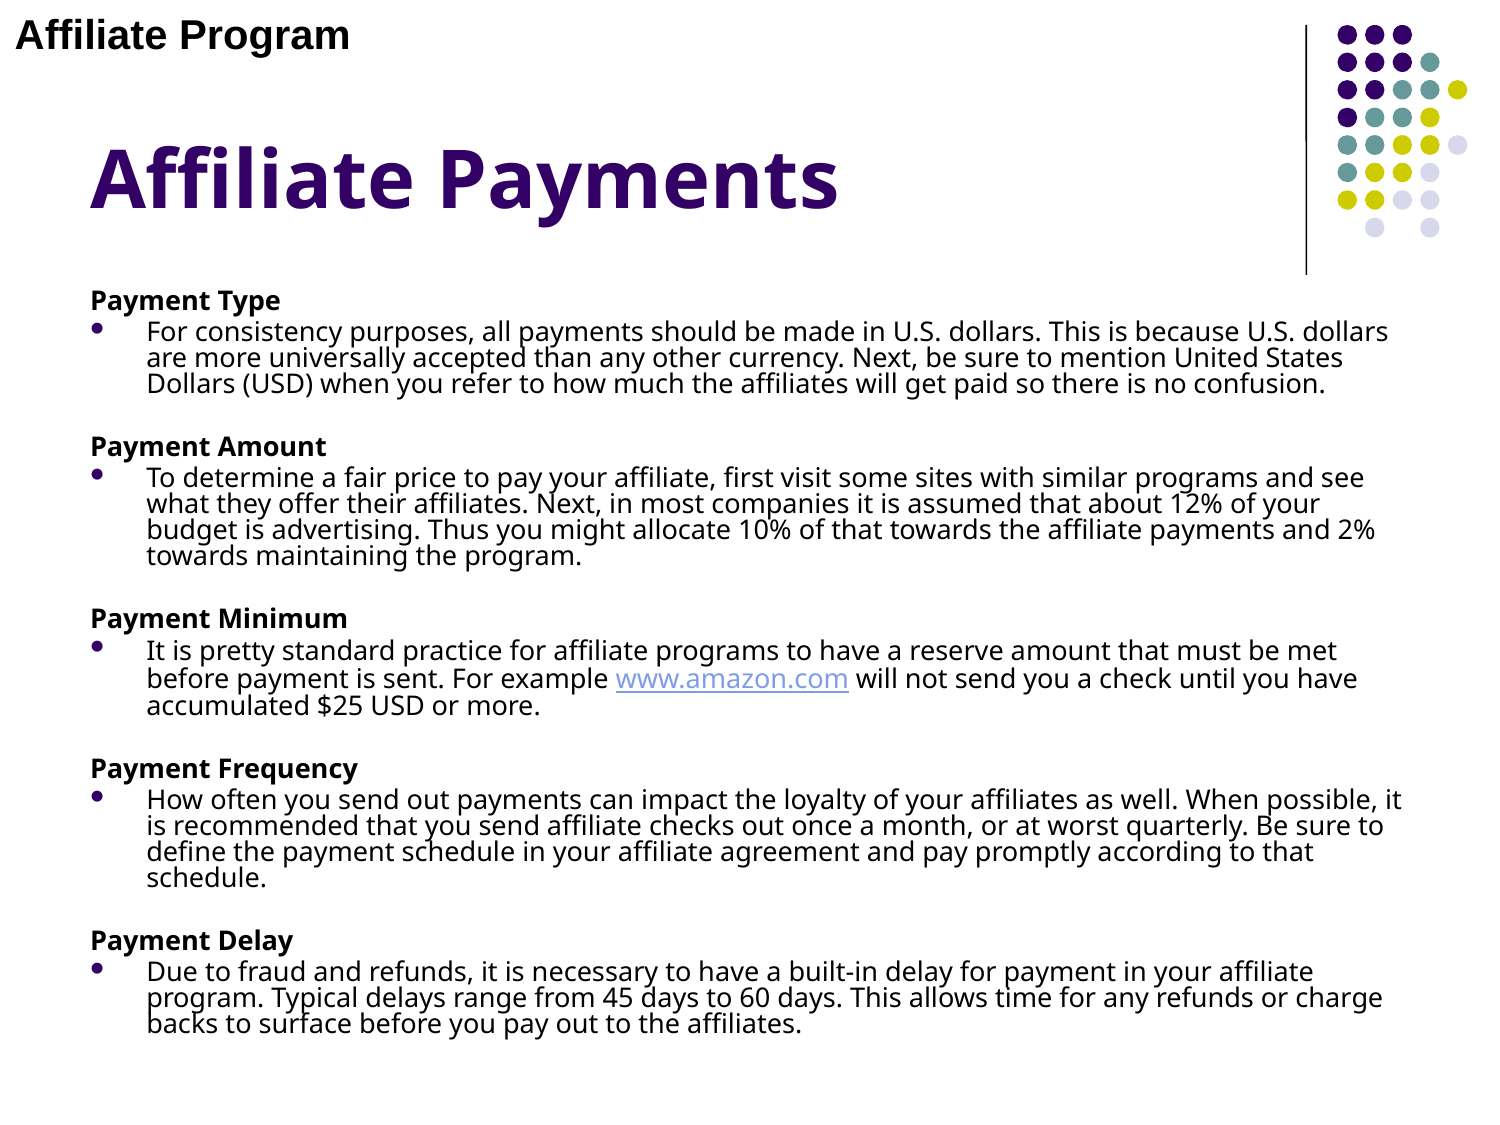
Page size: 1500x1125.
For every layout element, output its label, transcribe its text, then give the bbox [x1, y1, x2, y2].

list Payment Type For consistency purposes, all payments should be made in U.S. dollars. This is because U.S. dollars are more universally accepted than any other currency. Next, be sure to mention United States Dollars (USD) when you refer to how much the affiliates will get paid so there is no confusion. Payment Amount To determine a fair price to pay your affiliate, first visit some sites with similar programs and see what they offer their affiliates. Next, in most companies it is assumed that about 12% of your budget is advertising. Thus you might allocate 10% of that towards the affiliate payments and 2% towards maintaining the program. Payment Minimum It is pretty standard practice for affiliate programs to have a reserve amount that must be met before payment is sent. For example www.amazon.com will not send you a check until you have accumulated $25 USD or more. Payment Frequency How often you send out payments can impact the loyalty of your affiliates as well. When possible, it is recommended that you send affiliate checks out once a month, or at worst quarterly. Be sure to define the payment schedule in your affiliate agreement and pay promptly according to that schedule. Payment Delay Due to fraud and refunds, it is necessary to have a built-in delay for payment in your affiliate program. Typical delays range from 45 days to 60 days. This allows time for any refunds or charge backs to surface before you pay out to the affiliates. [75, 282, 1425, 1063]
title Affiliate Payments [75, 20, 1313, 233]
text_box Affiliate Program [0, 0, 378, 65]
